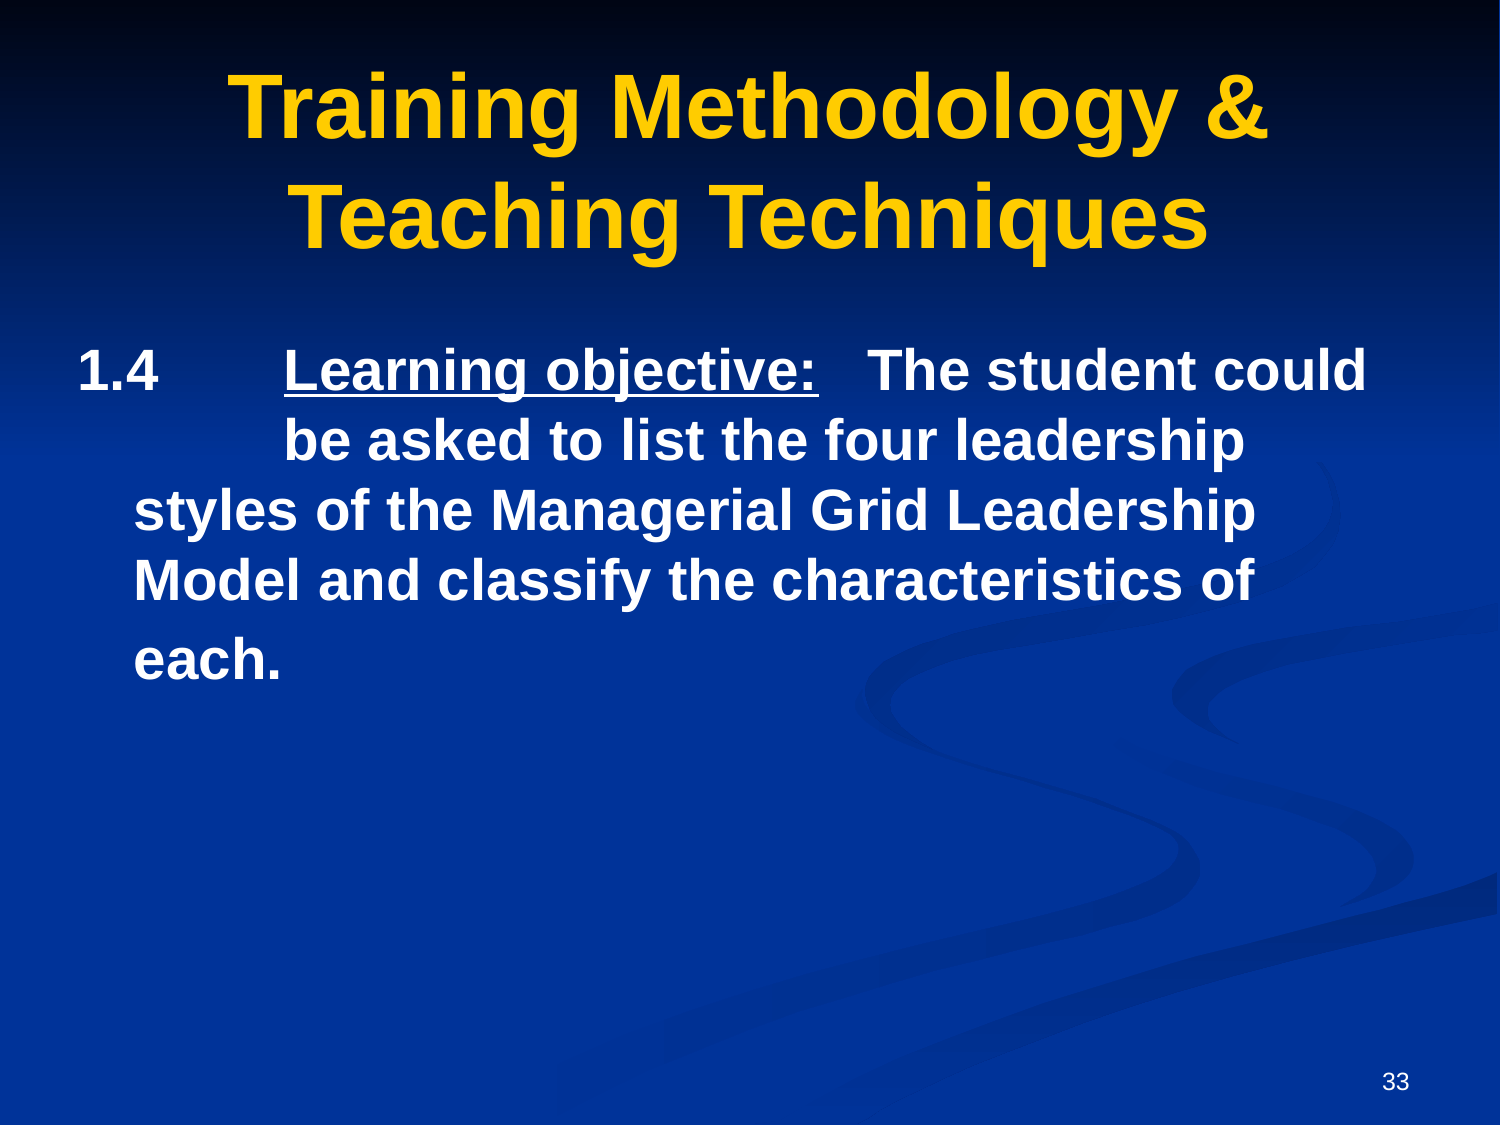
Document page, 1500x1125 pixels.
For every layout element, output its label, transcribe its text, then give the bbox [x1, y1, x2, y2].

list 1.4 Learning objective: The student could be asked to list the four leadership styles of the Managerial Grid Leadership Model and classify the characteristics of each. [62, 324, 1413, 838]
slide_number 33 [1074, 1024, 1426, 1104]
title Training Methodology & Teaching Techniques [74, 44, 1426, 160]
